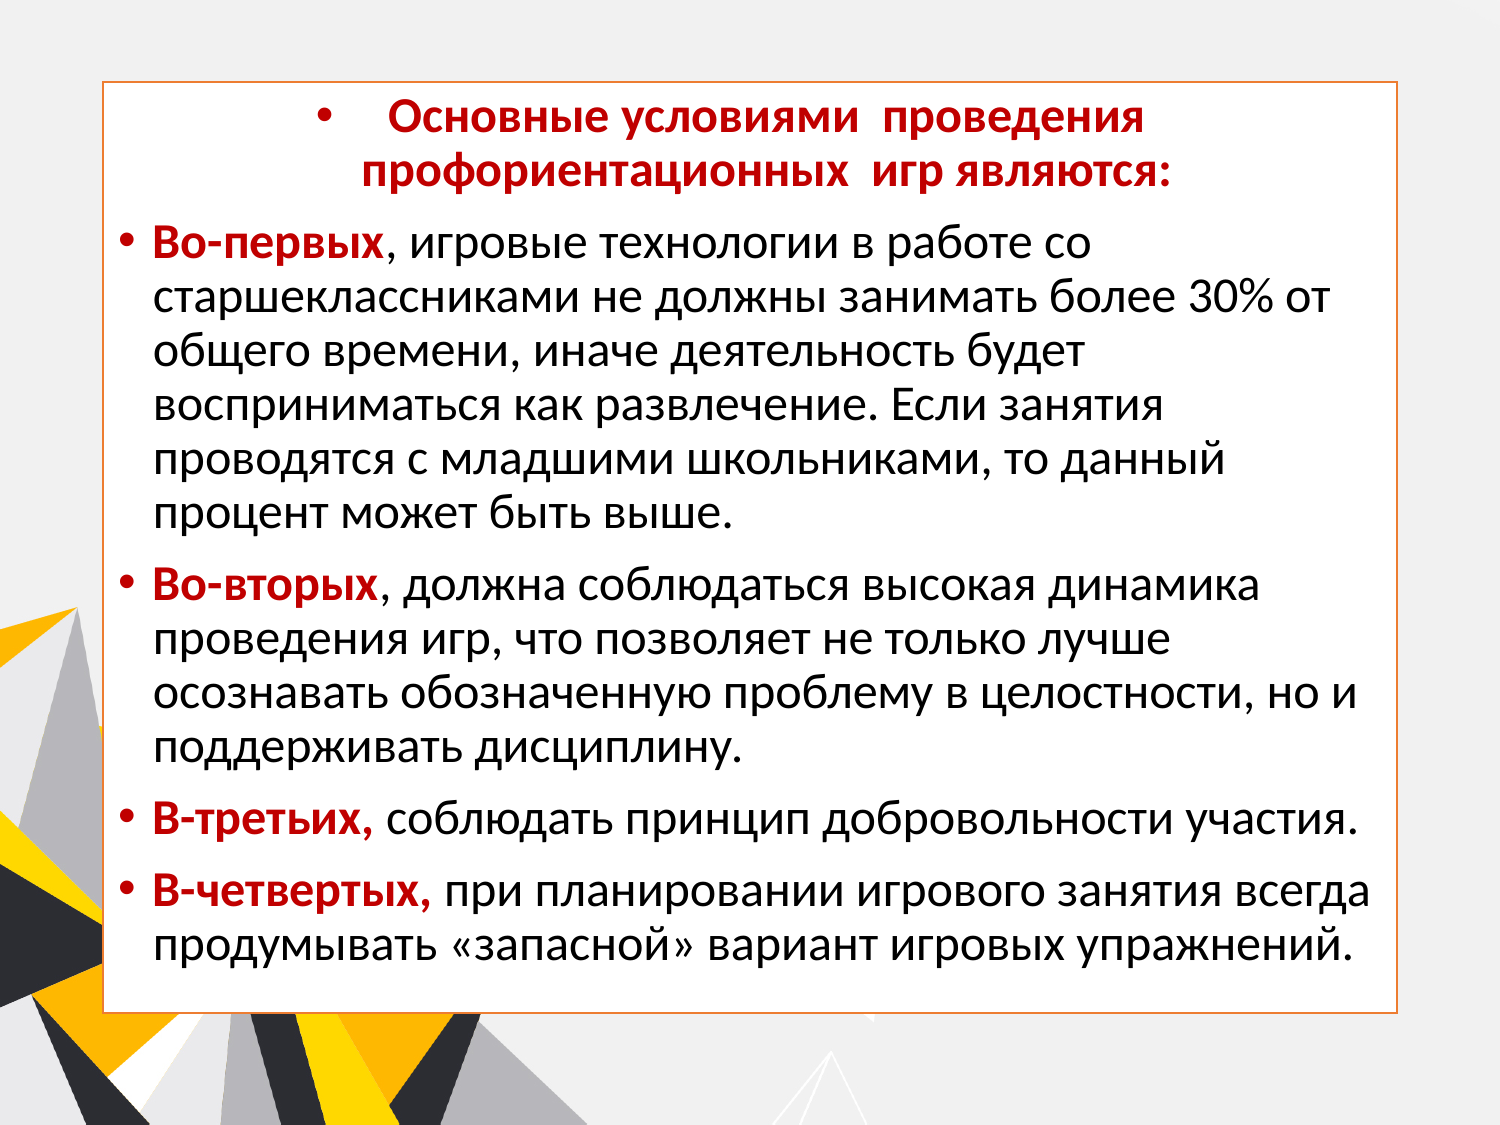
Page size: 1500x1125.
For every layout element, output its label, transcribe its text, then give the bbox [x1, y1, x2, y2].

list Основные условиями проведения профориентационных игр являются: Во-первых, игровые технологии в работе со старшеклассниками не должны занимать более 30% от общего времени, иначе деятельность будет восприниматься как развлечение. Если занятия проводятся с младшими школьниками, то данный процент может быть выше. Во-вторых, должна соблюдаться высокая динамика проведения игр, что позволяет не только лучше осознавать обозначенную проблему в целостности, но и поддерживать дисциплину. В-третьих, соблюдать принцип добровольности участия. В-четвертых, при планировании игрового занятия всегда продумывать «запасной» вариант игровых упражнений. [102, 81, 1398, 1014]
picture [0, 0, 1500, 1125]
